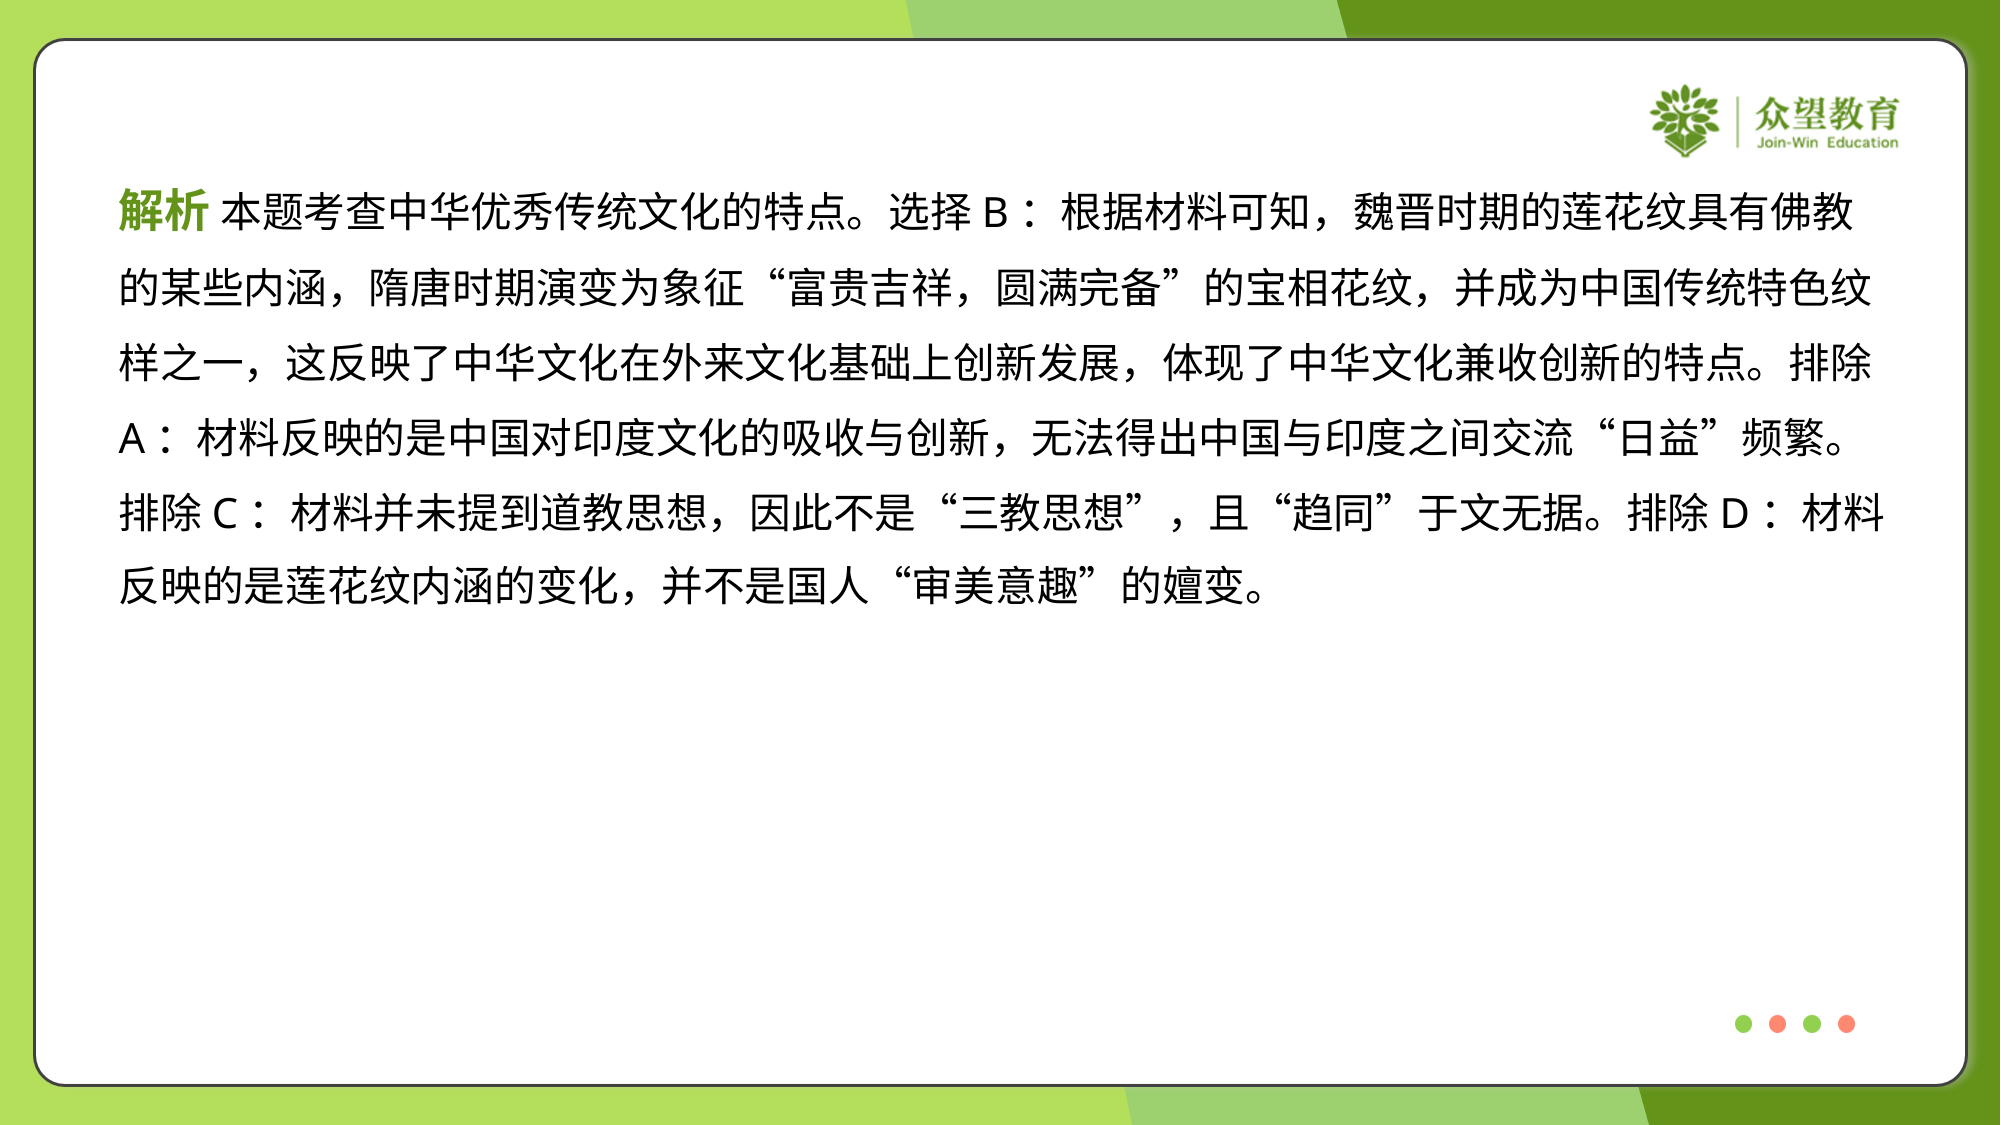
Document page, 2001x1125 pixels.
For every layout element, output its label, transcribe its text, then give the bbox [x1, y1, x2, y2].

text_box 解析 本题考查中华优秀传统文化的特点。选择B：根据材料可知，魏晋时期的莲花纹具有佛教 的某些内涵，隋唐时期演变为象征“富贵吉祥，圆满完备”的宝相花纹，并成为中国传统特色纹 样之一，这反映了中华文化在外来文化基础上创新发展，体现了中华文化兼收创新的特点。排除 A：材料反映的是中国对印度文化的吸收与创新，无法得出中国与印度之间交流“日益”频繁。 排除C：材料并未提到道教思想，因此不是“三教思想”，且“趋同”于文无据。排除D：材料 反映的是莲花纹内涵的变化，并不是国人“审美意趣”的嬗变。 [118, 159, 1883, 602]
picture [0, 0, 2000, 1125]
